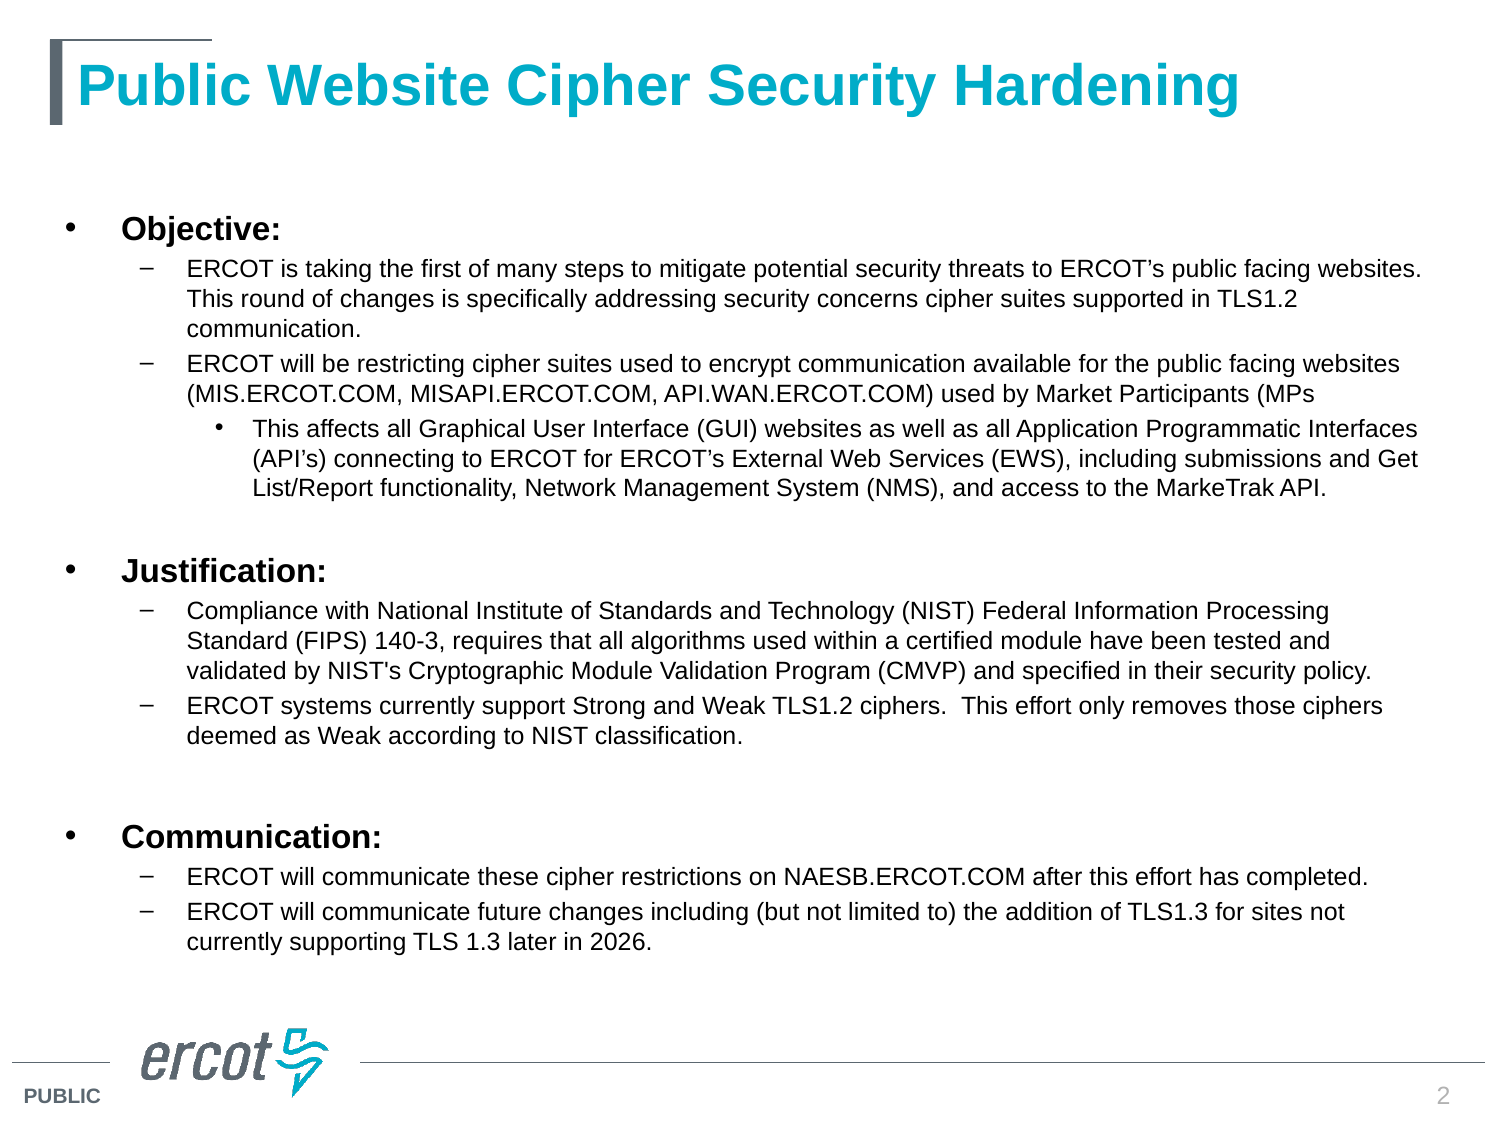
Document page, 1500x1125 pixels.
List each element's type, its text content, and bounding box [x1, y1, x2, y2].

slide_number 2 [1400, 1076, 1488, 1113]
picture [137, 1024, 332, 1100]
title Public Website Cipher Security Hardening [62, 39, 1450, 125]
list Objective: ERCOT is taking the first of many steps to mitigate potential security threats to ERCOT’s public facing websites. This round of changes is specifically addressing security concerns cipher suites supported in TLS1.2 communication. ERCOT will be restricting cipher suites used to encrypt communication available for the public facing websites (MIS.ERCOT.COM, MISAPI.ERCOT.COM, API.WAN.ERCOT.COM) used by Market Participants (MPs This affects all Graphical User Interface (GUI) websites as well as all Application Programmatic Interfaces (API’s) connecting to ERCOT for ERCOT’s External Web Services (EWS), including submissions and Get List/Report functionality, Network Management System (NMS), and access to the MarkeTrak API. Justification: Compliance with National Institute of Standards and Technology (NIST) Federal Information Processing Standard (FIPS) 140-3, requires that all algorithms used within a certified module have been tested and validated by NIST's Cryptographic Module Validation Program (CMVP) and specified in their security policy. ERCOT systems currently support Strong and Weak TLS1.2 ciphers. This effort only removes those ciphers deemed as Weak according to NIST classification. Communication: ERCOT will communicate these cipher restrictions on NAESB.ERCOT.COM after this effort has completed. ERCOT will communicate future changes including (but not limited to) the addition of TLS1.3 for sites not currently supporting TLS 1.3 later in 2026. [50, 200, 1450, 1000]
